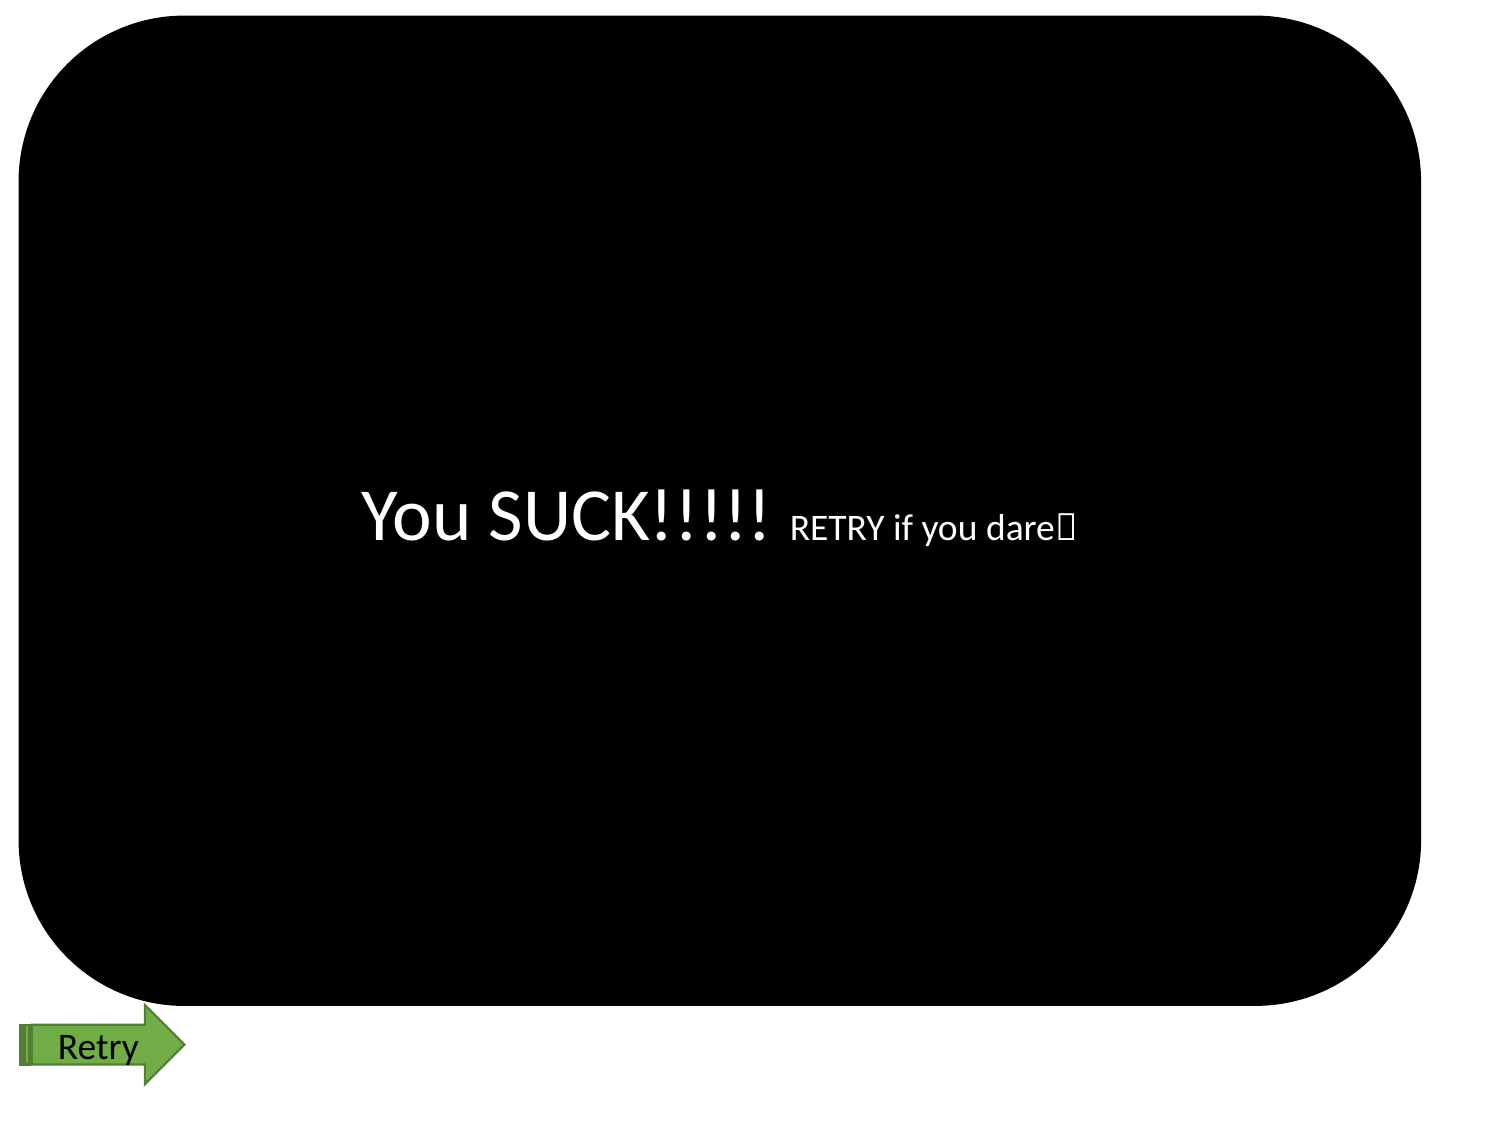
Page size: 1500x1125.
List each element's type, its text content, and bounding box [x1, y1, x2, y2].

text_box You SUCK!!!!! RETRY if you dare [18, 15, 1422, 1006]
text_box Retry [19, 1002, 187, 1087]
